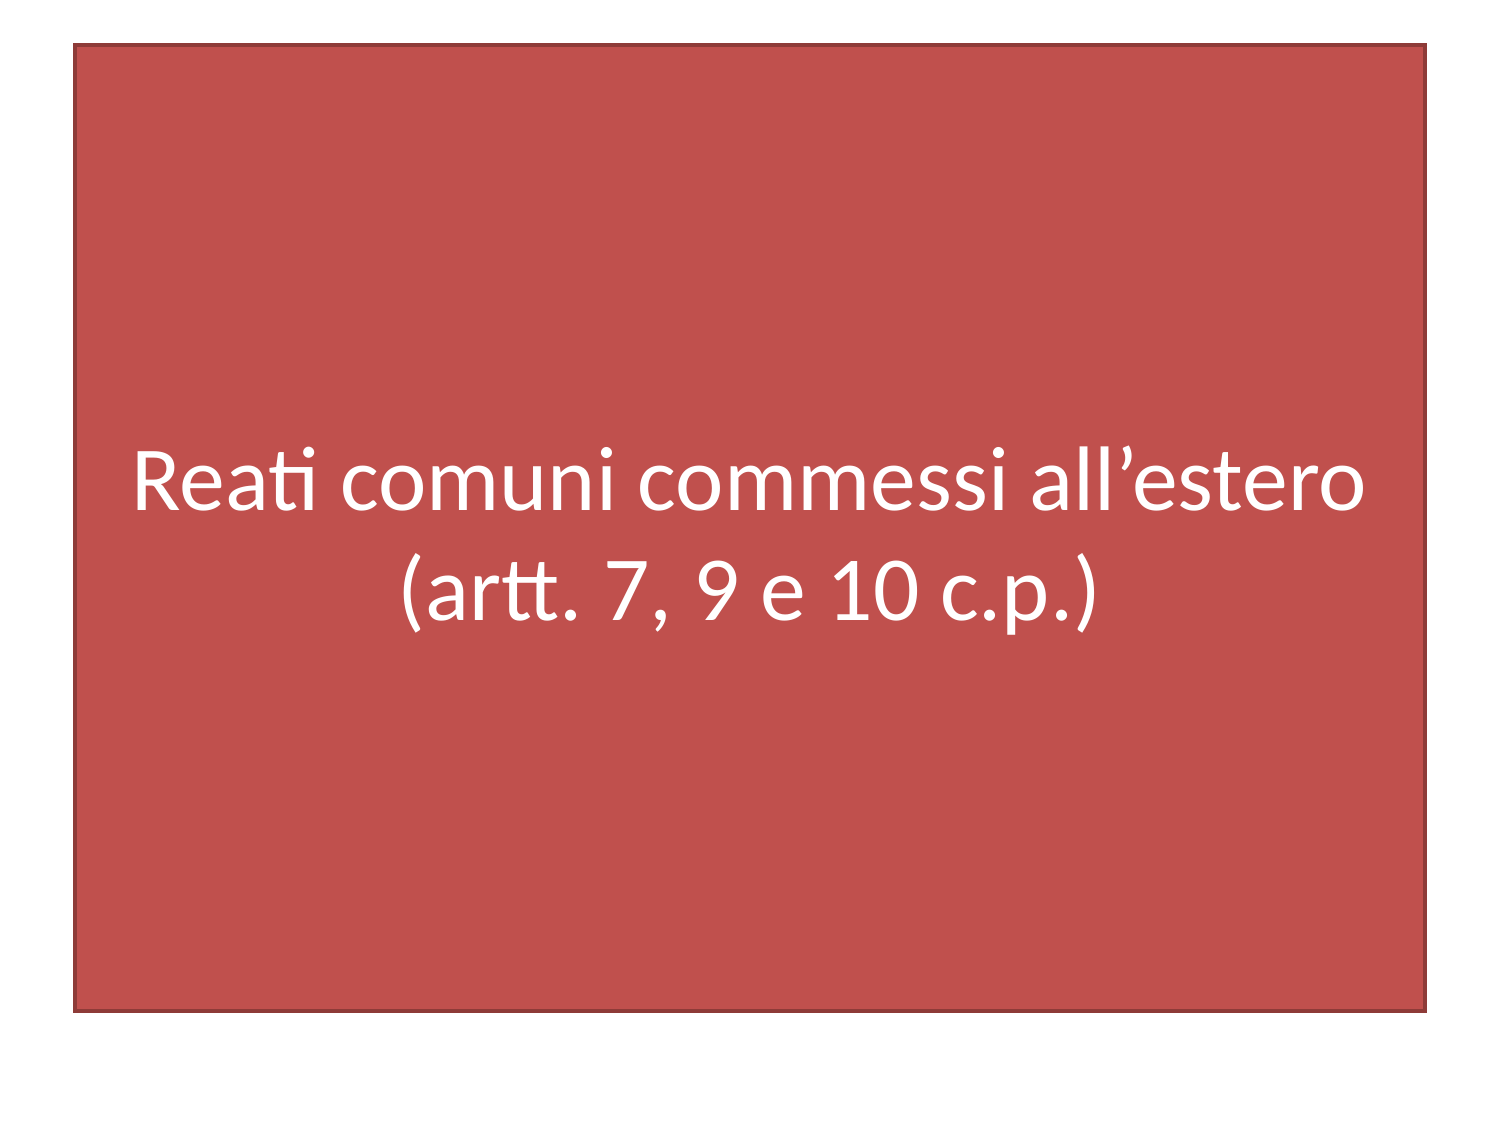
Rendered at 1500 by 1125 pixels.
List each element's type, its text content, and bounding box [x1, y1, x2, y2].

title Reati comuni commessi all’estero (artt. 7, 9 e 10 c.p.) [73, 43, 1427, 1013]
